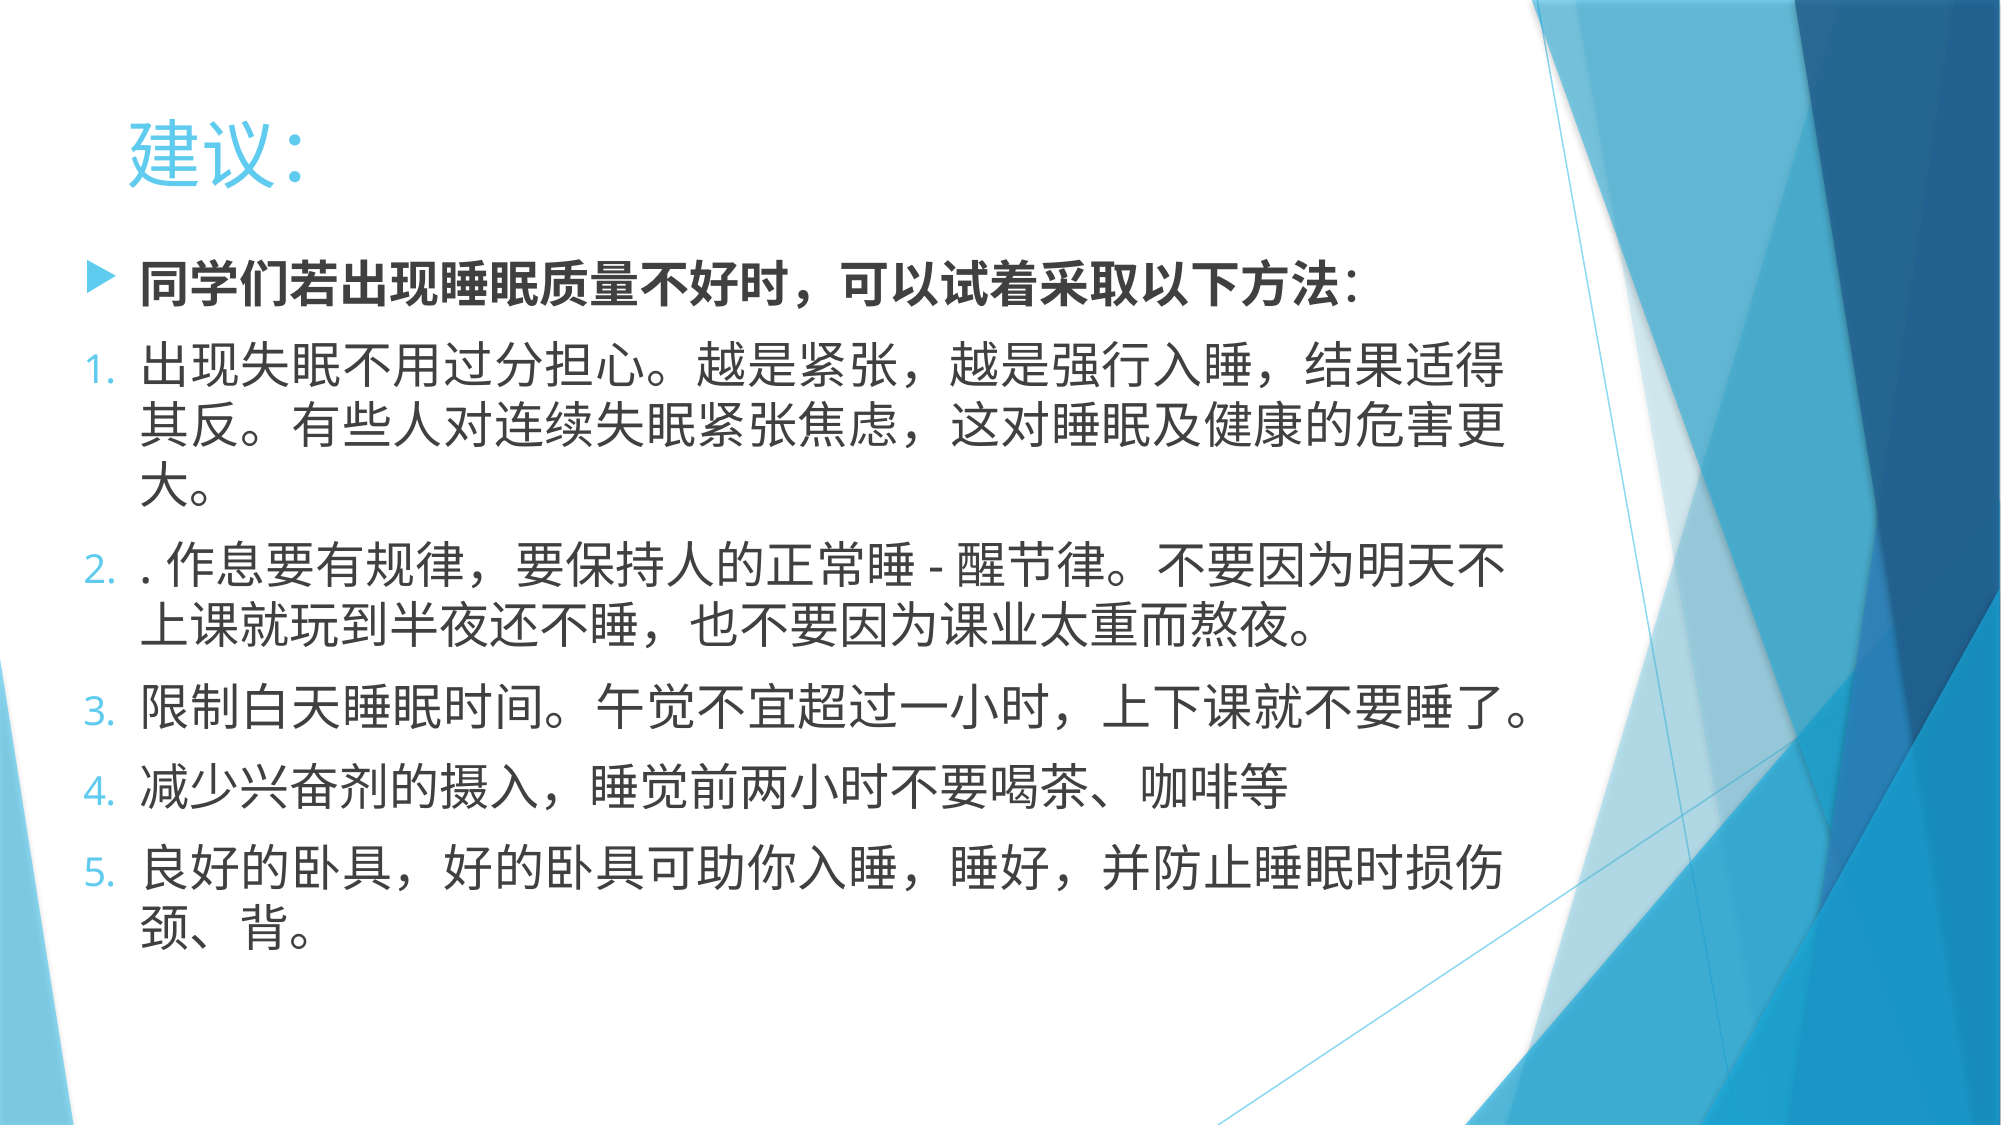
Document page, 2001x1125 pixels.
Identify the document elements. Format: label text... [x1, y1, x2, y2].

list 同学们若出现睡眠质量不好时，可以试着采取以下方法： 出现失眠不用过分担心。越是紧张，越是强行入睡，结果适得其反。有些人对连续失眠紧张焦虑，这对睡眠及健康的危害更大。 .作息要有规律，要保持人的正常睡-醒节律。不要因为明天不上课就玩到半夜还不睡，也不要因为课业太重而熬夜。 限制白天睡眠时间。午觉不宜超过一小时，上下课就不要睡了。 减少兴奋剂的摄入，睡觉前两小时不要喝茶、咖啡等 良好的卧具，好的卧具可助你入睡，睡好，并防止睡眠时损伤颈、背。 [68, 244, 1522, 1125]
title 建议： [111, 99, 1522, 244]
